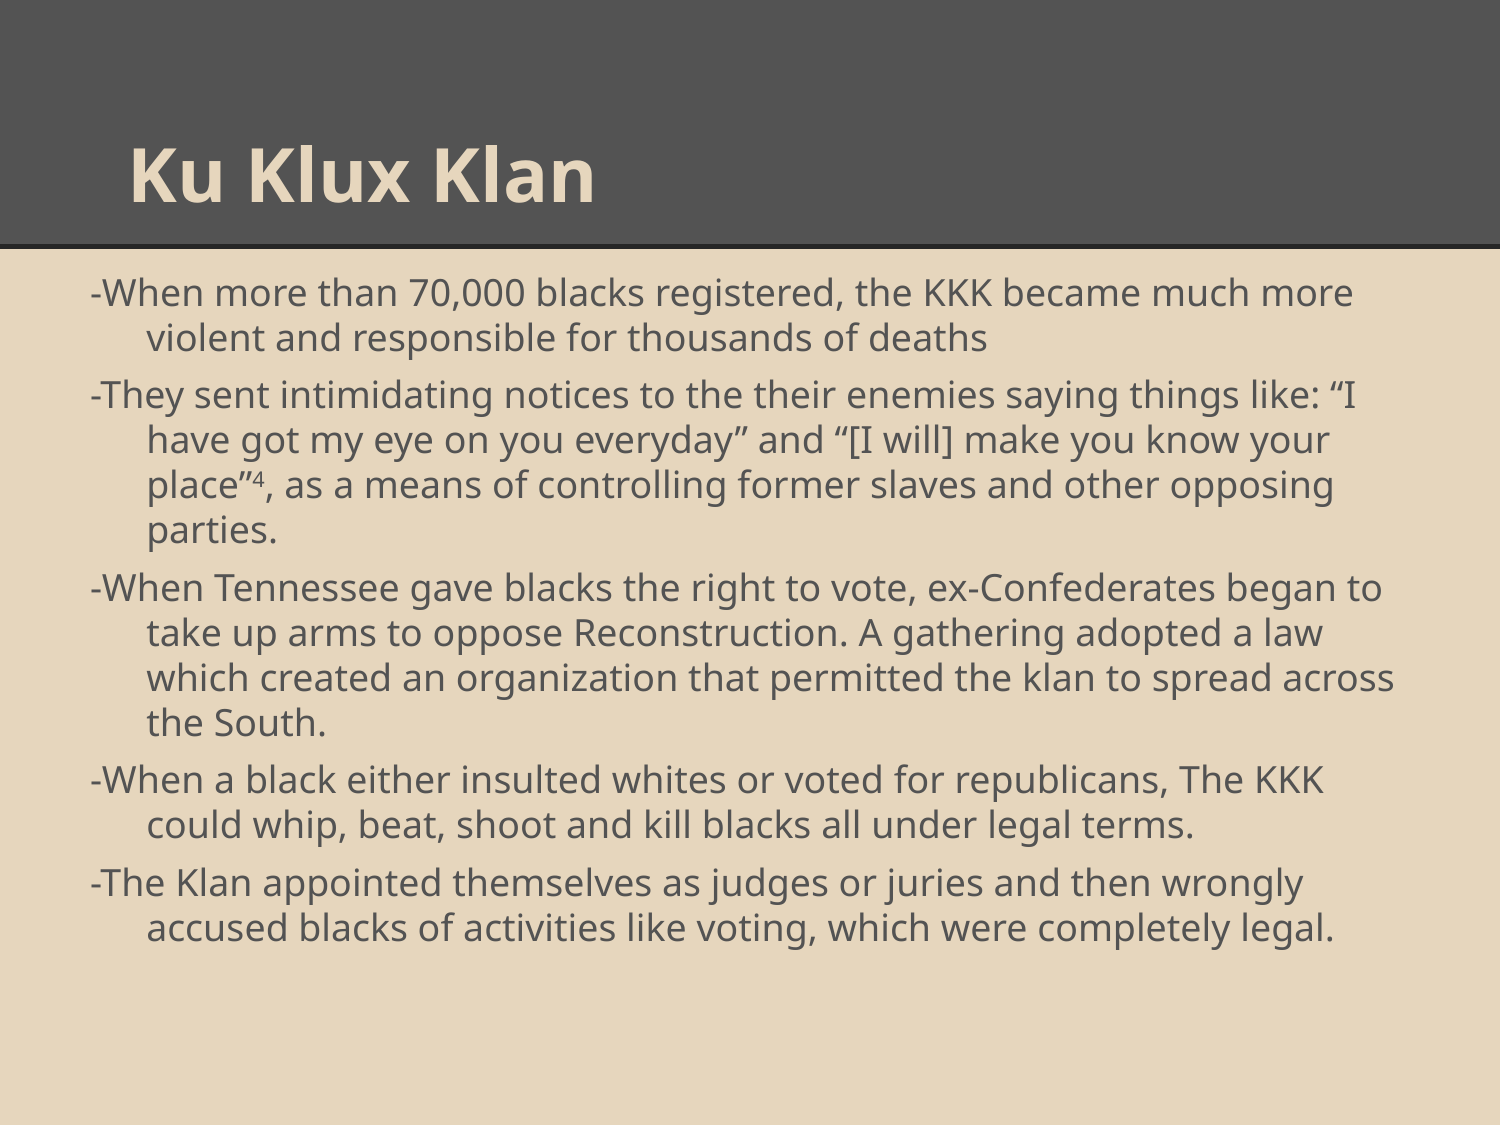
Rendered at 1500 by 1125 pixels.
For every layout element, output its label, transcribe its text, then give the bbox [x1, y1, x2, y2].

list -When more than 70,000 blacks registered, the KKK became much more violent and responsible for thousands of deaths -They sent intimidating notices to the their enemies saying things like: “I have got my eye on you everyday” and “[I will] make you know your place”4, as a means of controlling former slaves and other opposing parties. -When Tennessee gave blacks the right to vote, ex-Confederates began to take up arms to oppose Reconstruction. A gathering adopted a law which created an organization that permitted the klan to spread across the South. -When a black either insulted whites or voted for republicans, The KKK could whip, beat, shoot and kill blacks all under legal terms. -The Klan appointed themselves as judges or juries and then wrongly accused blacks of activities like voting, which were completely legal. [75, 253, 1425, 1069]
title Ku Klux Klan [75, 45, 1425, 233]
